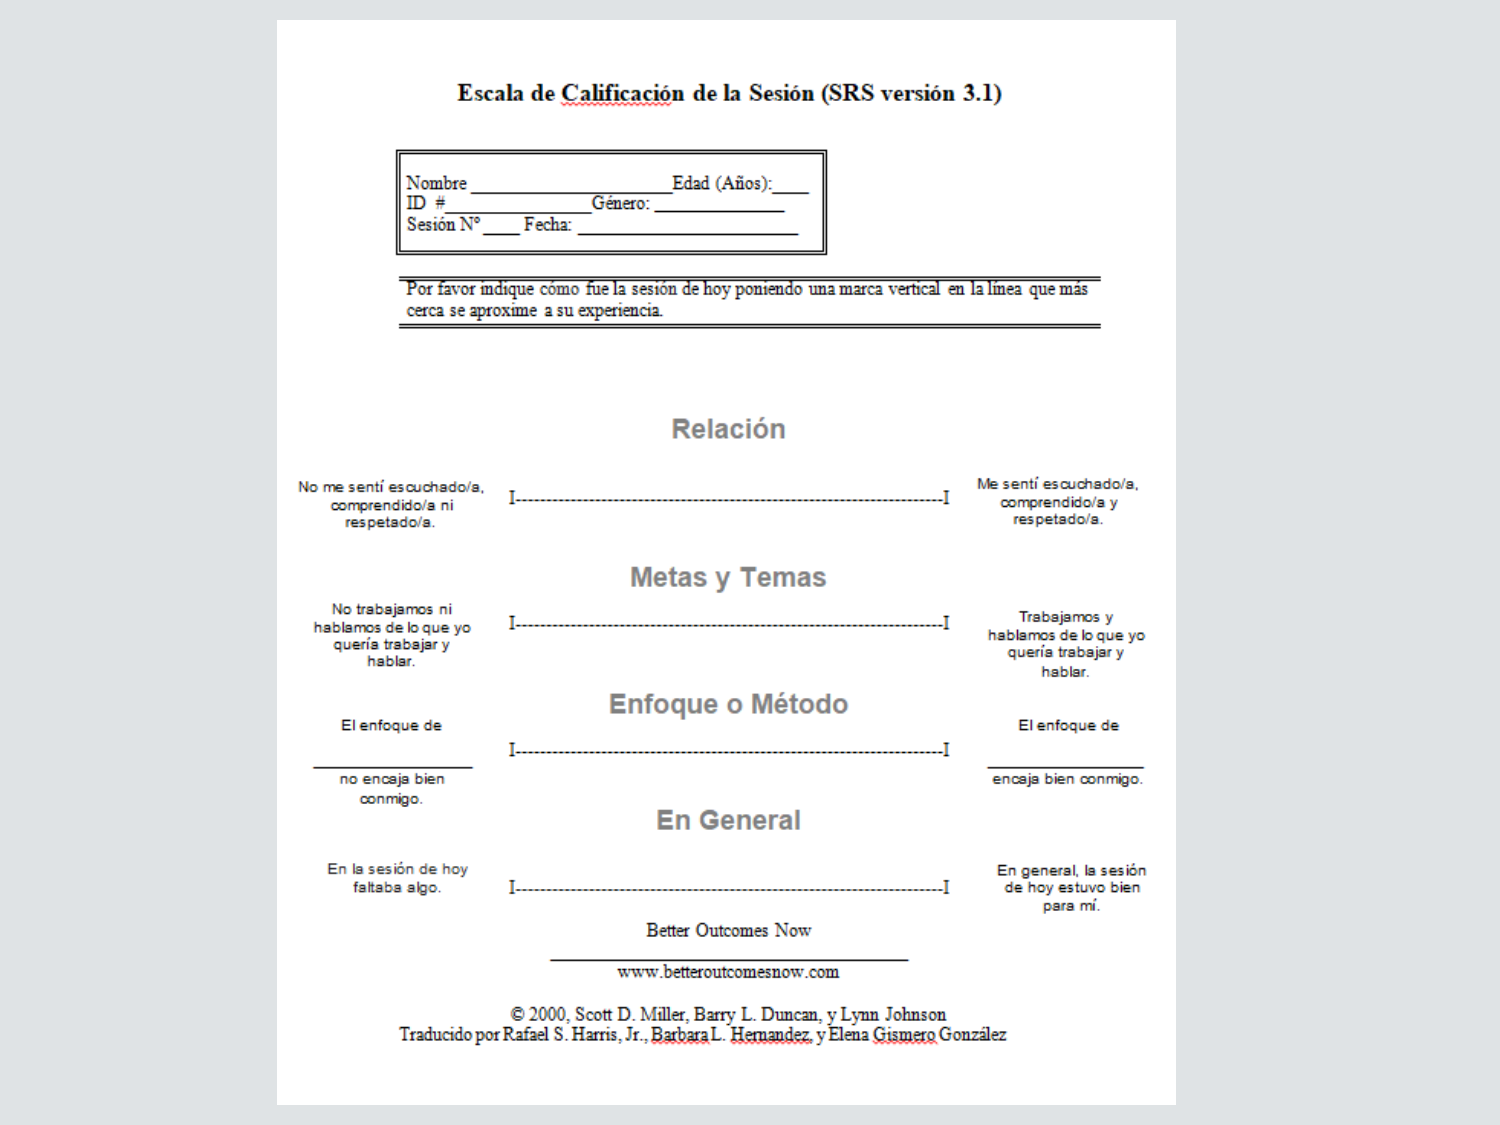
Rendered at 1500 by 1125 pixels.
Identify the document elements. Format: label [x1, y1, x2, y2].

picture [277, 20, 1176, 1105]
